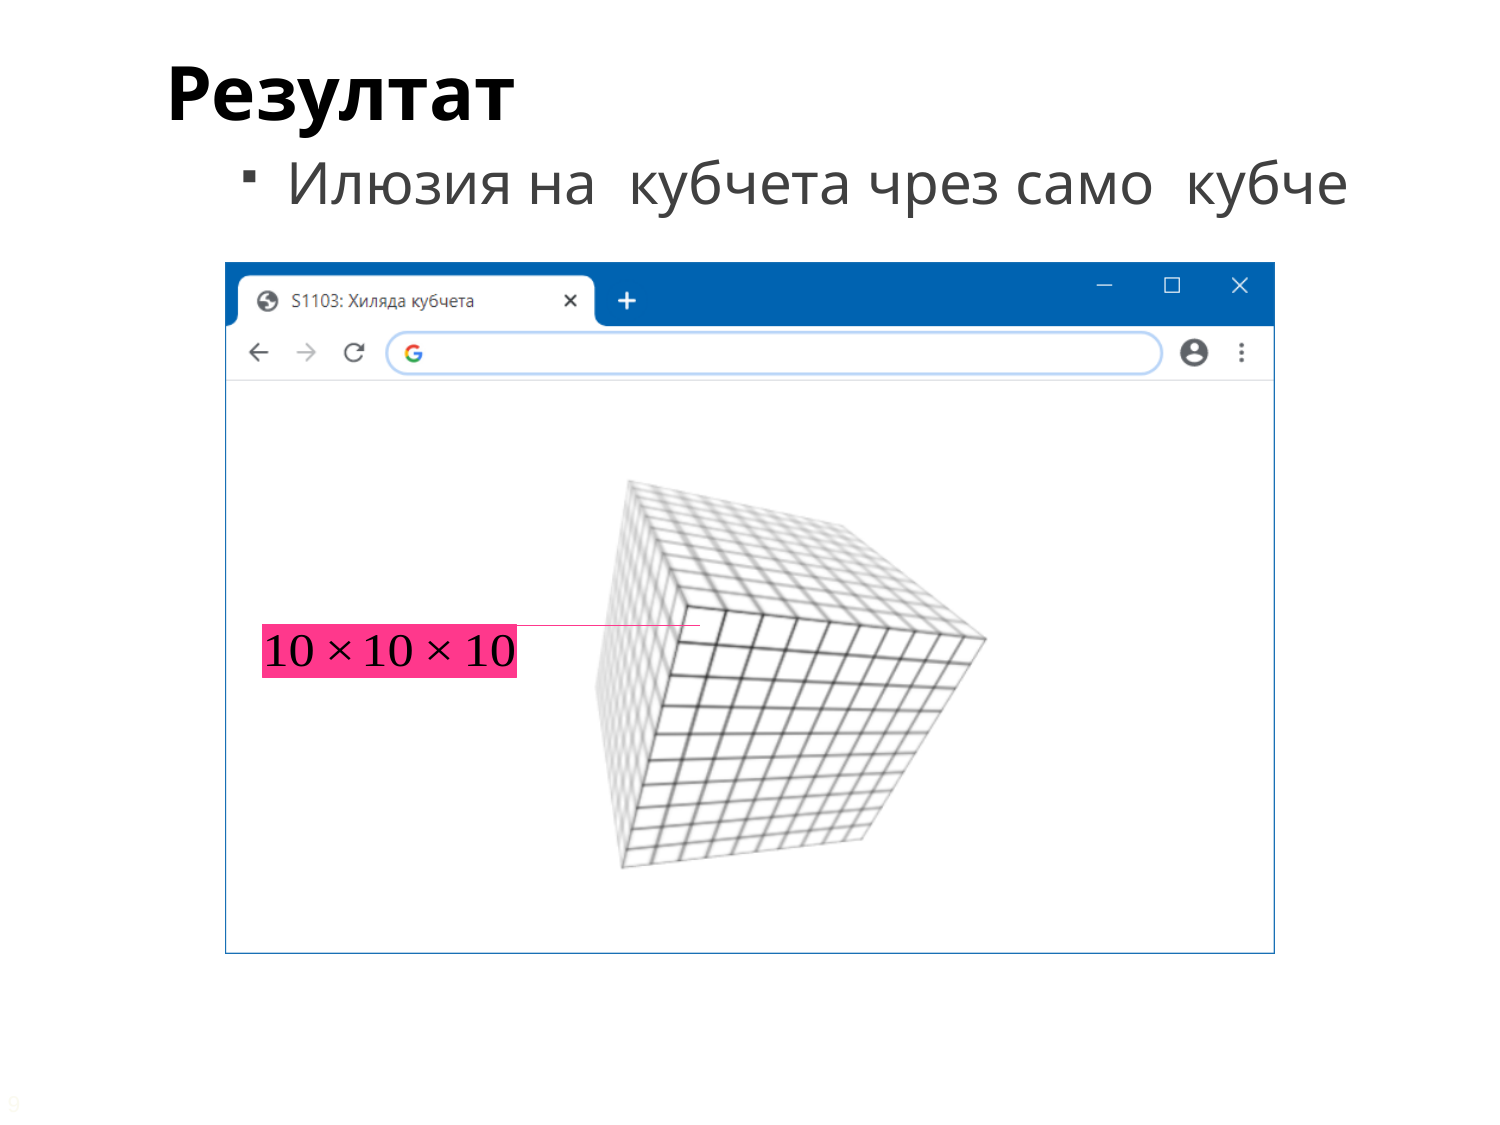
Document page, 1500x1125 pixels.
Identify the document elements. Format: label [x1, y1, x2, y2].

text_box [262, 624, 701, 678]
picture [224, 262, 1276, 954]
